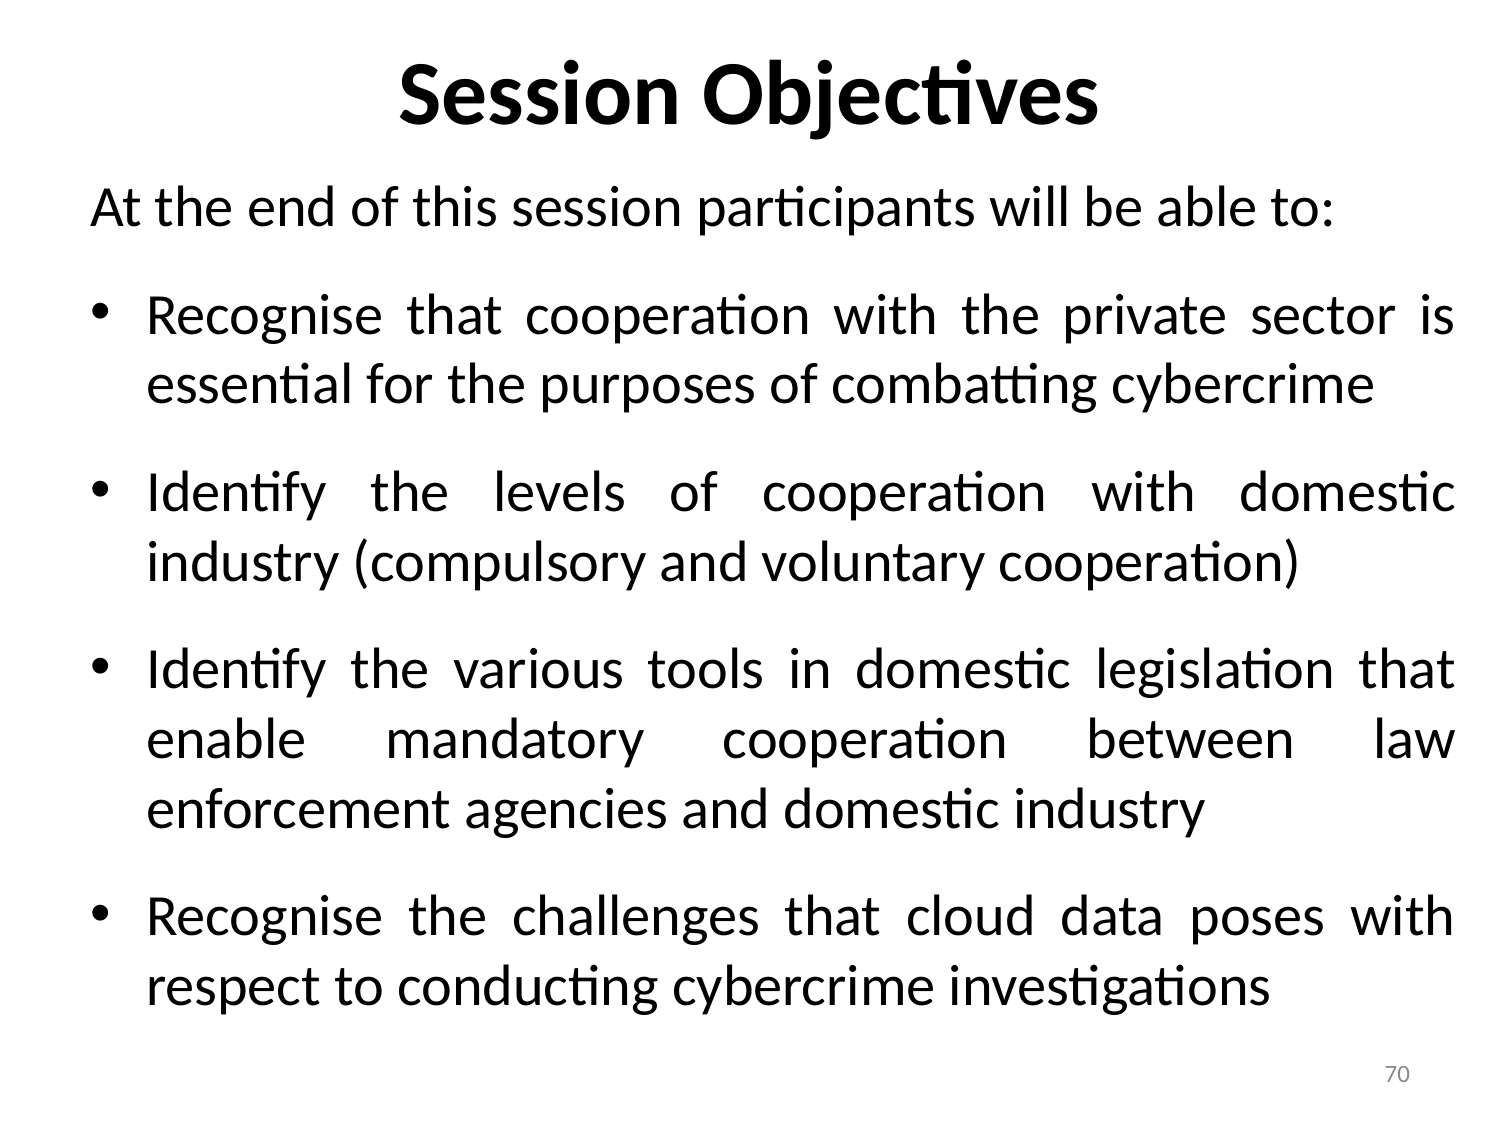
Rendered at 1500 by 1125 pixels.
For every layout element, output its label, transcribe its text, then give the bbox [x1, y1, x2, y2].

list At the end of this session participants will be able to: Recognise that cooperation with the private sector is essential for the purposes of combatting cybercrime Identify the levels of cooperation with domestic industry (compulsory and voluntary cooperation) Identify the various tools in domestic legislation that enable mandatory cooperation between law enforcement agencies and domestic industry Recognise the challenges that cloud data poses with respect to conducting cybercrime investigations [75, 160, 1472, 1062]
slide_number 70 [1074, 1042, 1425, 1103]
title Session Objectives [75, 23, 1425, 151]
